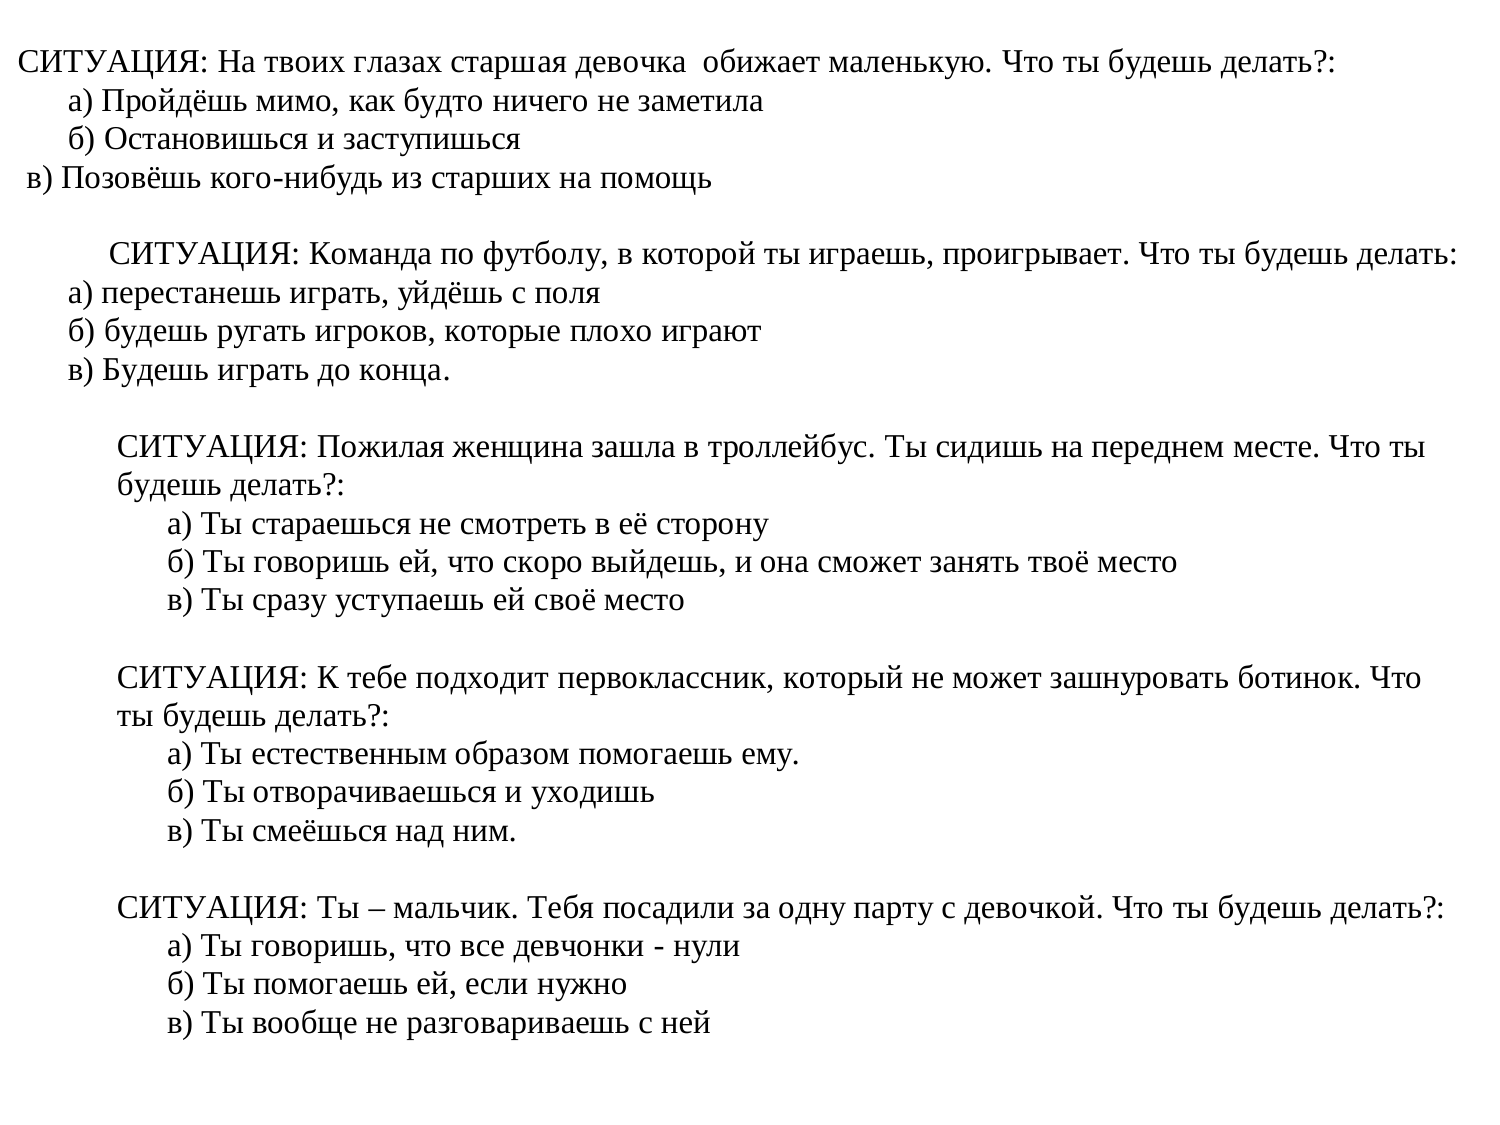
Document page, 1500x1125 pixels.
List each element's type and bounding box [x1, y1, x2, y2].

list [17, 42, 1459, 1083]
